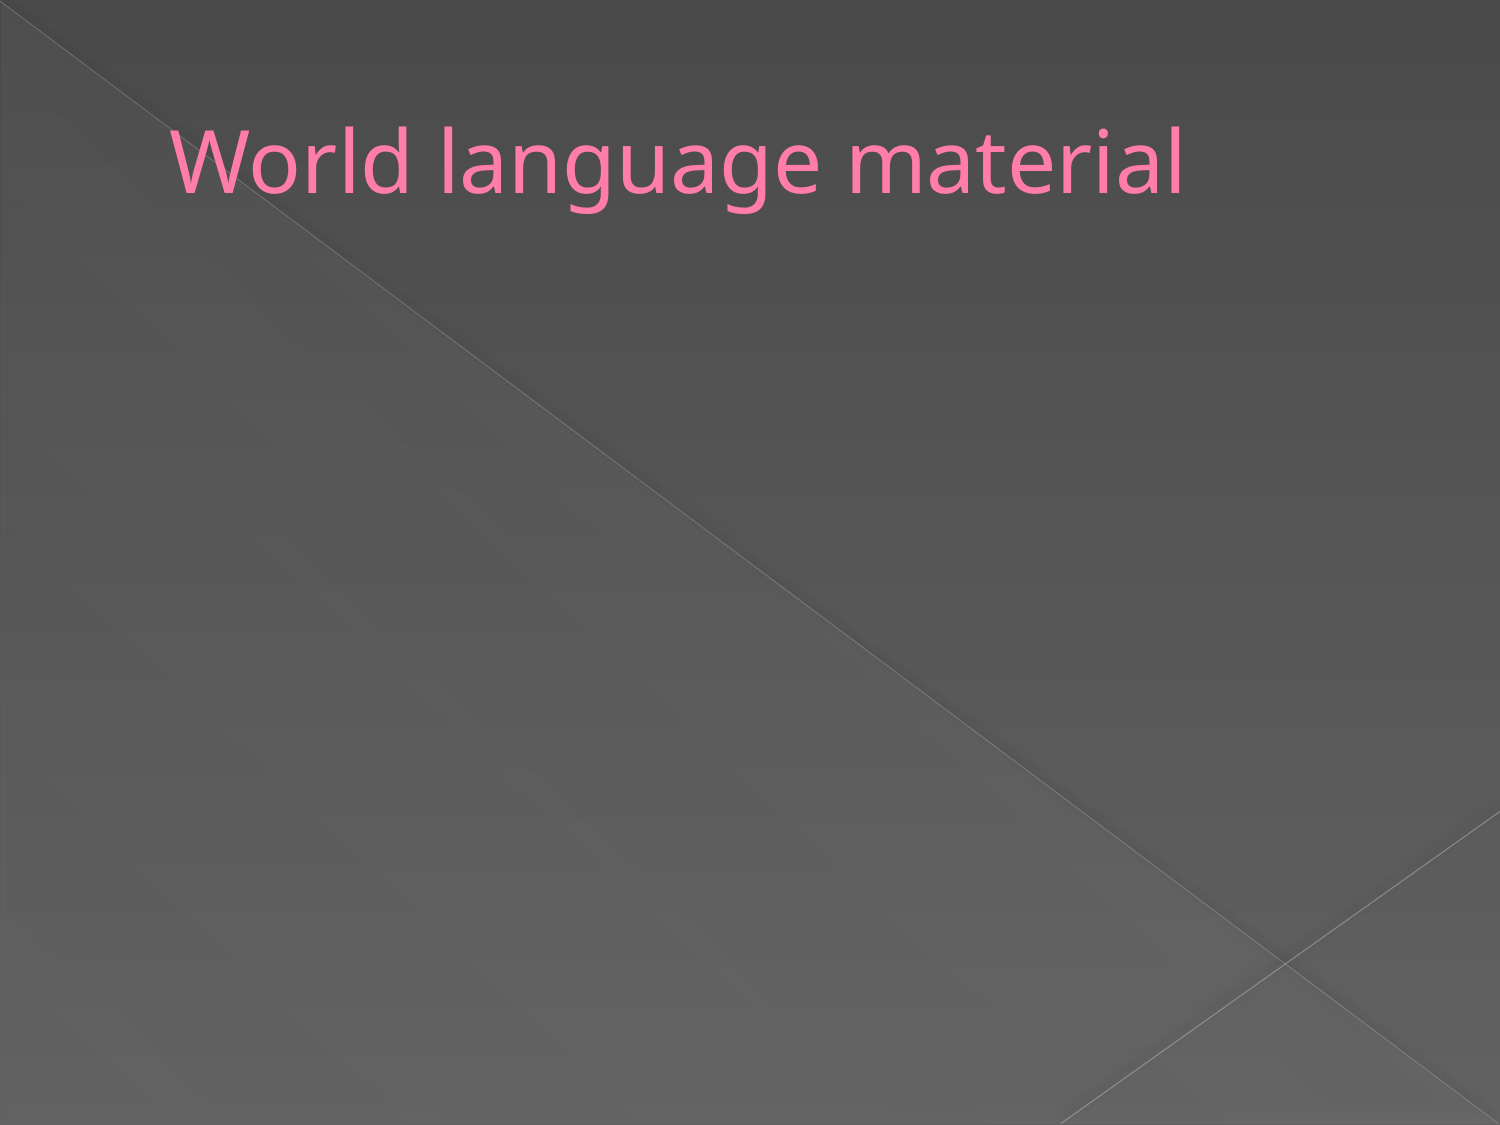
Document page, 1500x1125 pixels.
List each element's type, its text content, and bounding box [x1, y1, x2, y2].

title World language material [75, 43, 1425, 274]
